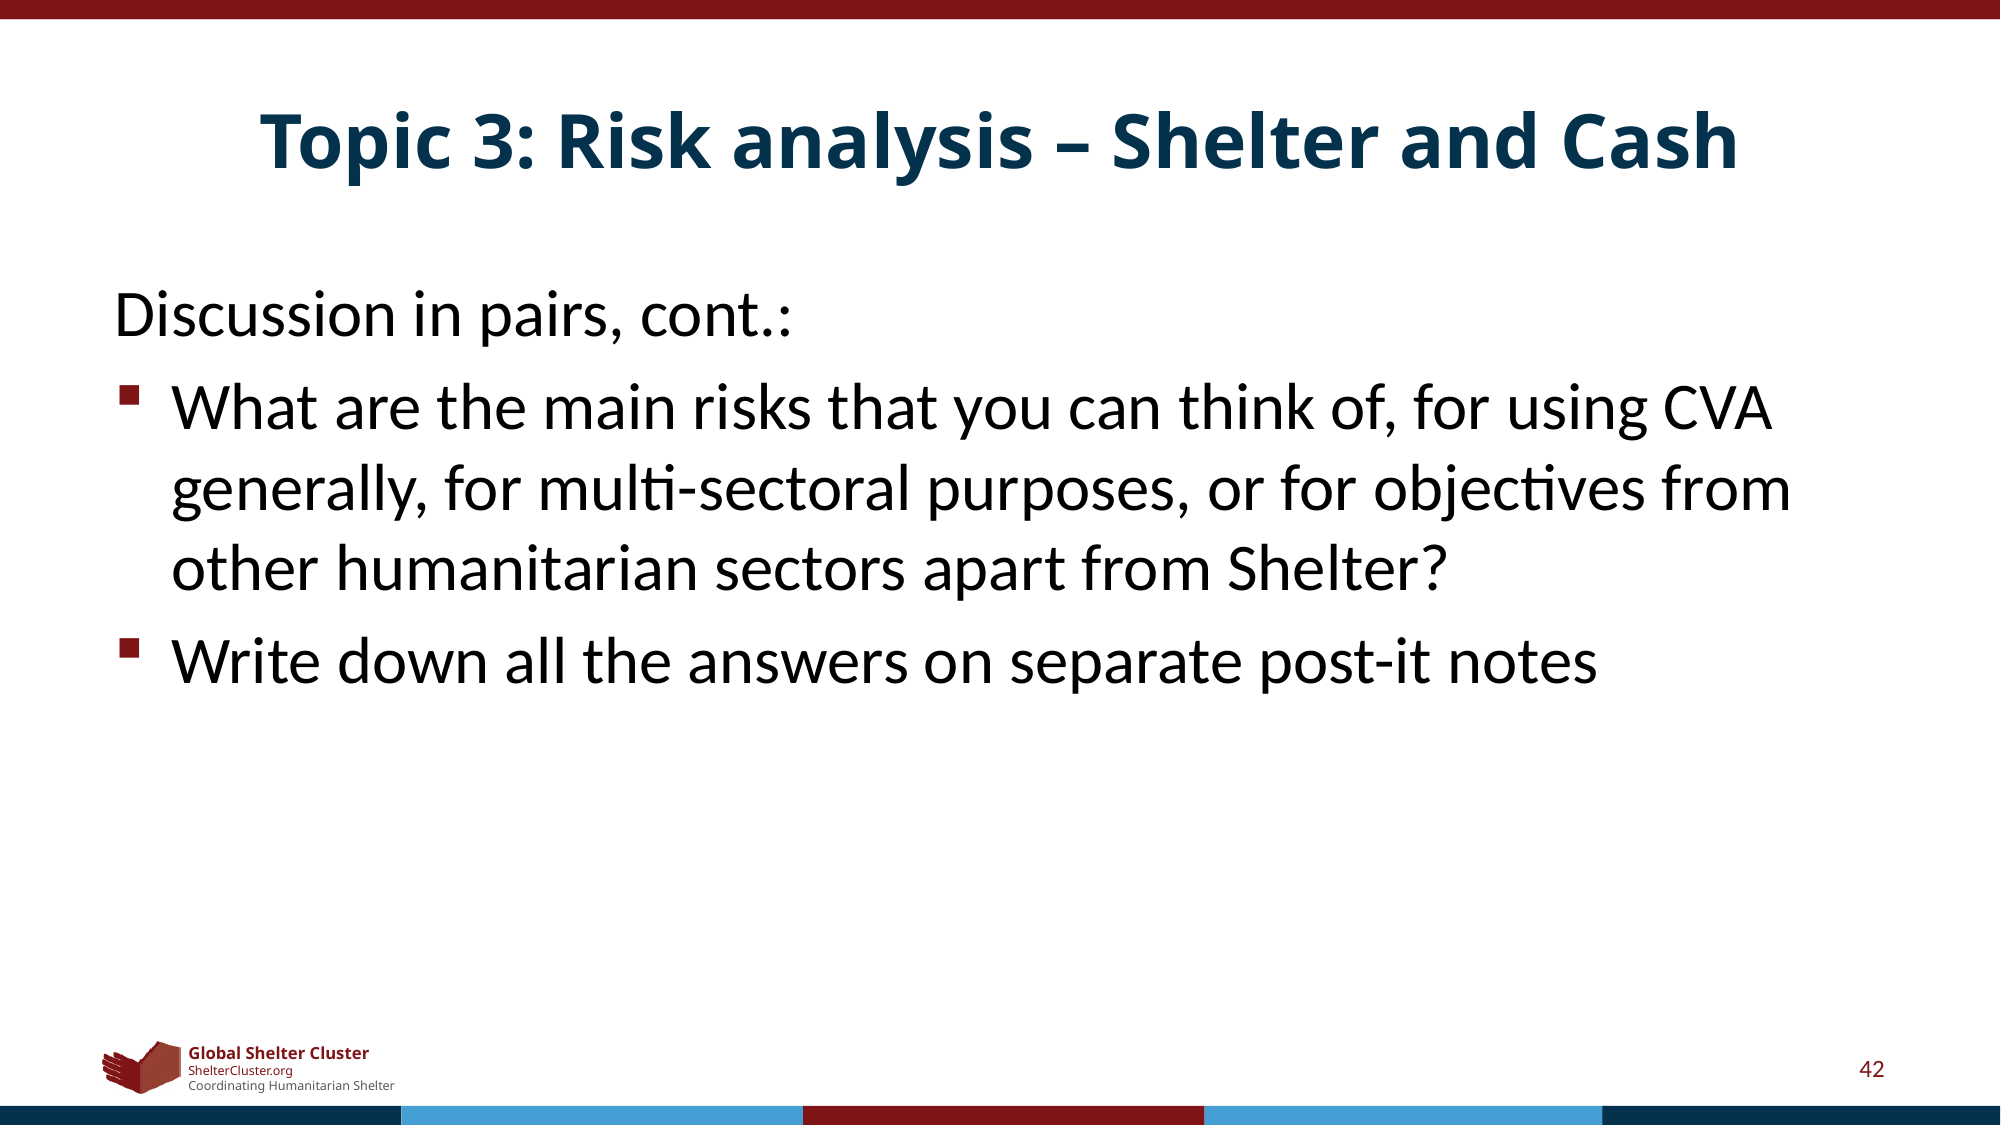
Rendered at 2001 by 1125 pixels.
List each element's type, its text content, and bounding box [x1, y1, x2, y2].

slide_number 42 [1433, 1037, 1900, 1098]
title Topic 3: Risk analysis – Shelter and Cash [99, 45, 1900, 233]
picture [102, 1041, 181, 1094]
list Discussion in pairs, cont.: What are the main risks that you can think of, for using CVA generally, for multi-sectoral purposes, or for objectives from other humanitarian sectors apart from Shelter? Write down all the answers on separate post-it notes [99, 262, 1900, 1005]
